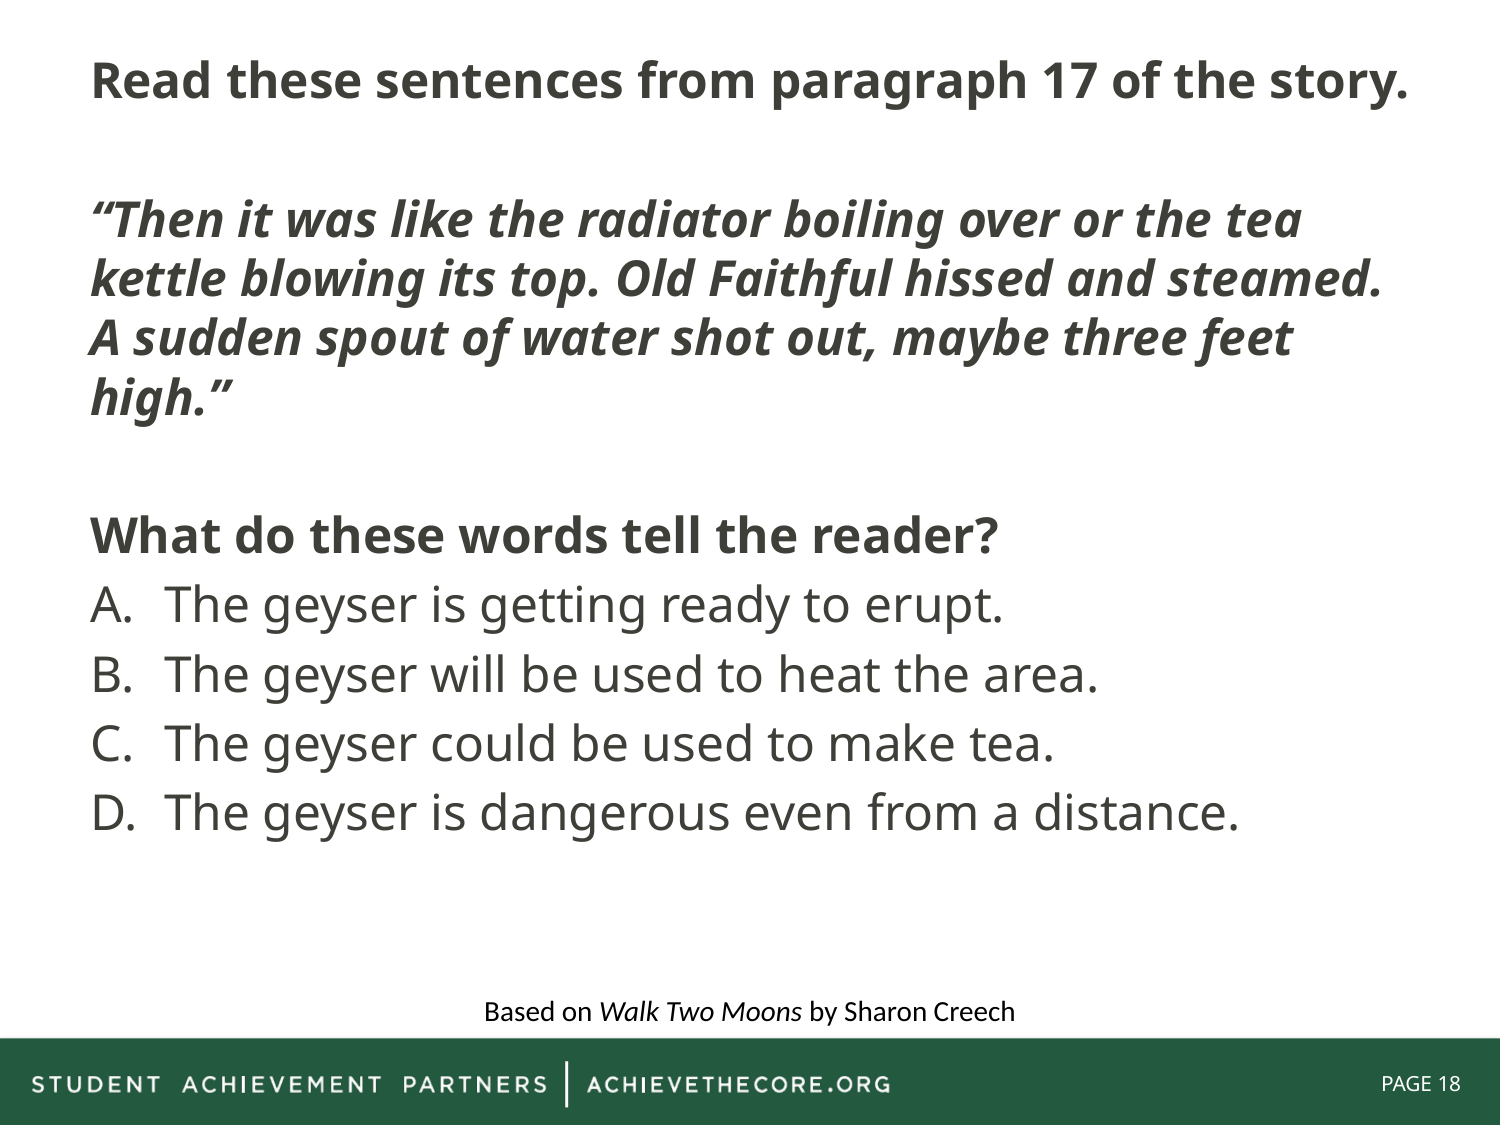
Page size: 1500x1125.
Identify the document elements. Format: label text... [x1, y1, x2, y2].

list Read these sentences from paragraph 17 of the story. “Then it was like the radiator boiling over or the tea kettle blowing its top. Old Faithful hissed and steamed. A sudden spout of water shot out, maybe three feet high.” What do these words tell the reader? The geyser is getting ready to erupt. The geyser will be used to heat the area. The geyser could be used to make tea. The geyser is dangerous even from a distance. [75, 41, 1425, 908]
text_box Based on Walk Two Moons by Sharon Creech [74, 984, 1425, 1035]
